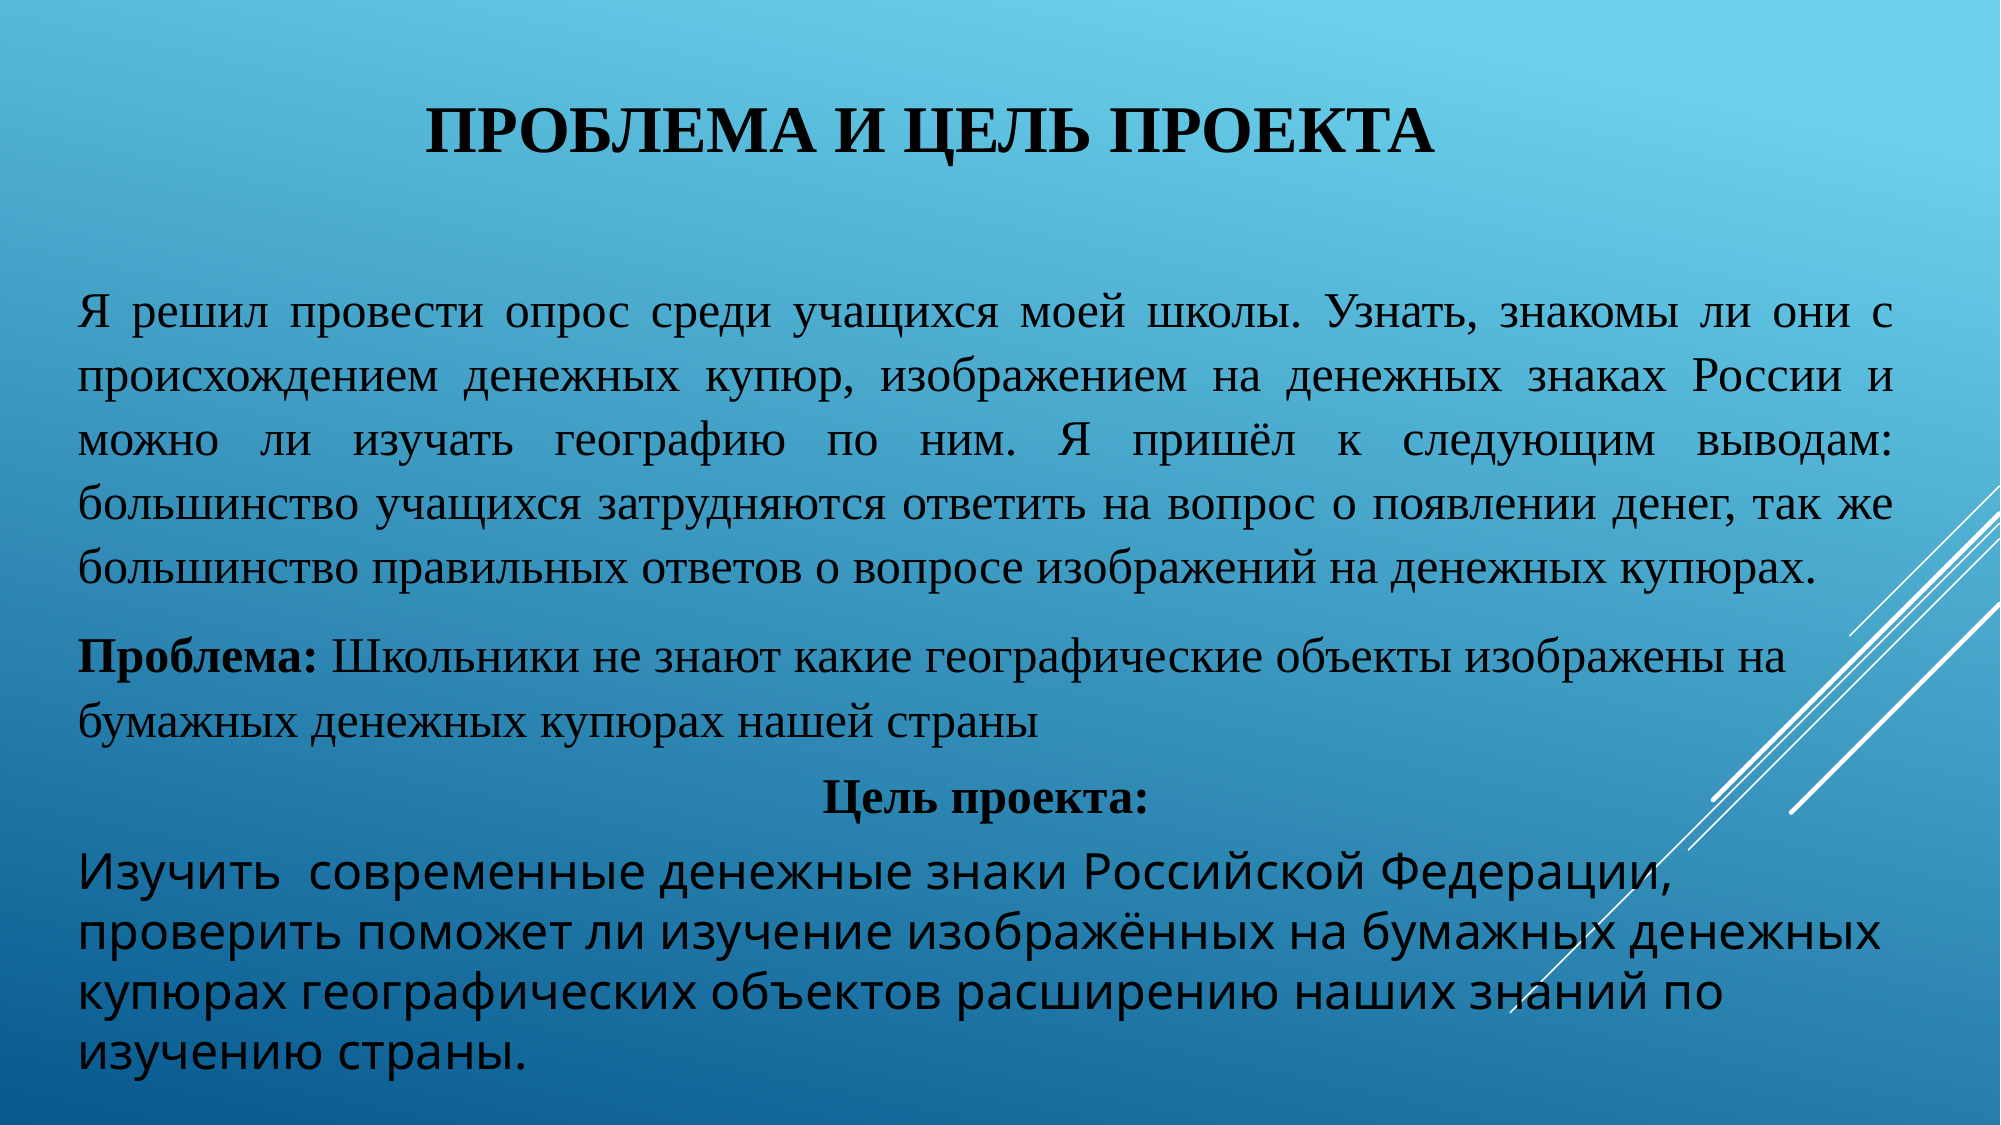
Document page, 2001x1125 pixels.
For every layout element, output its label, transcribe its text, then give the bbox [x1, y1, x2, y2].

title Проблема и цель проекта [100, 60, 1763, 192]
text_box Я решил провести опрос среди учащихся моей школы. Узнать, знакомы ли они с происхождением денежных купюр, изображением на денежных знаках России и можно ли изучать географию по ним. Я пришёл к следующим выводам: большинство учащихся затрудняются ответить на вопрос о появлении денег, так же большинство правильных ответов о вопросе изображений на денежных купюрах. Проблема: Школьники не знают какие географические объекты изображены на бумажных денежных купюрах нашей страны Цель проекта: Изучить современные денежные знаки Российской Федерации, проверить поможет ли изучение изображённых на бумажных денежных купюрах географических объектов расширению наших знаний по изучению страны. [63, 265, 1910, 1125]
